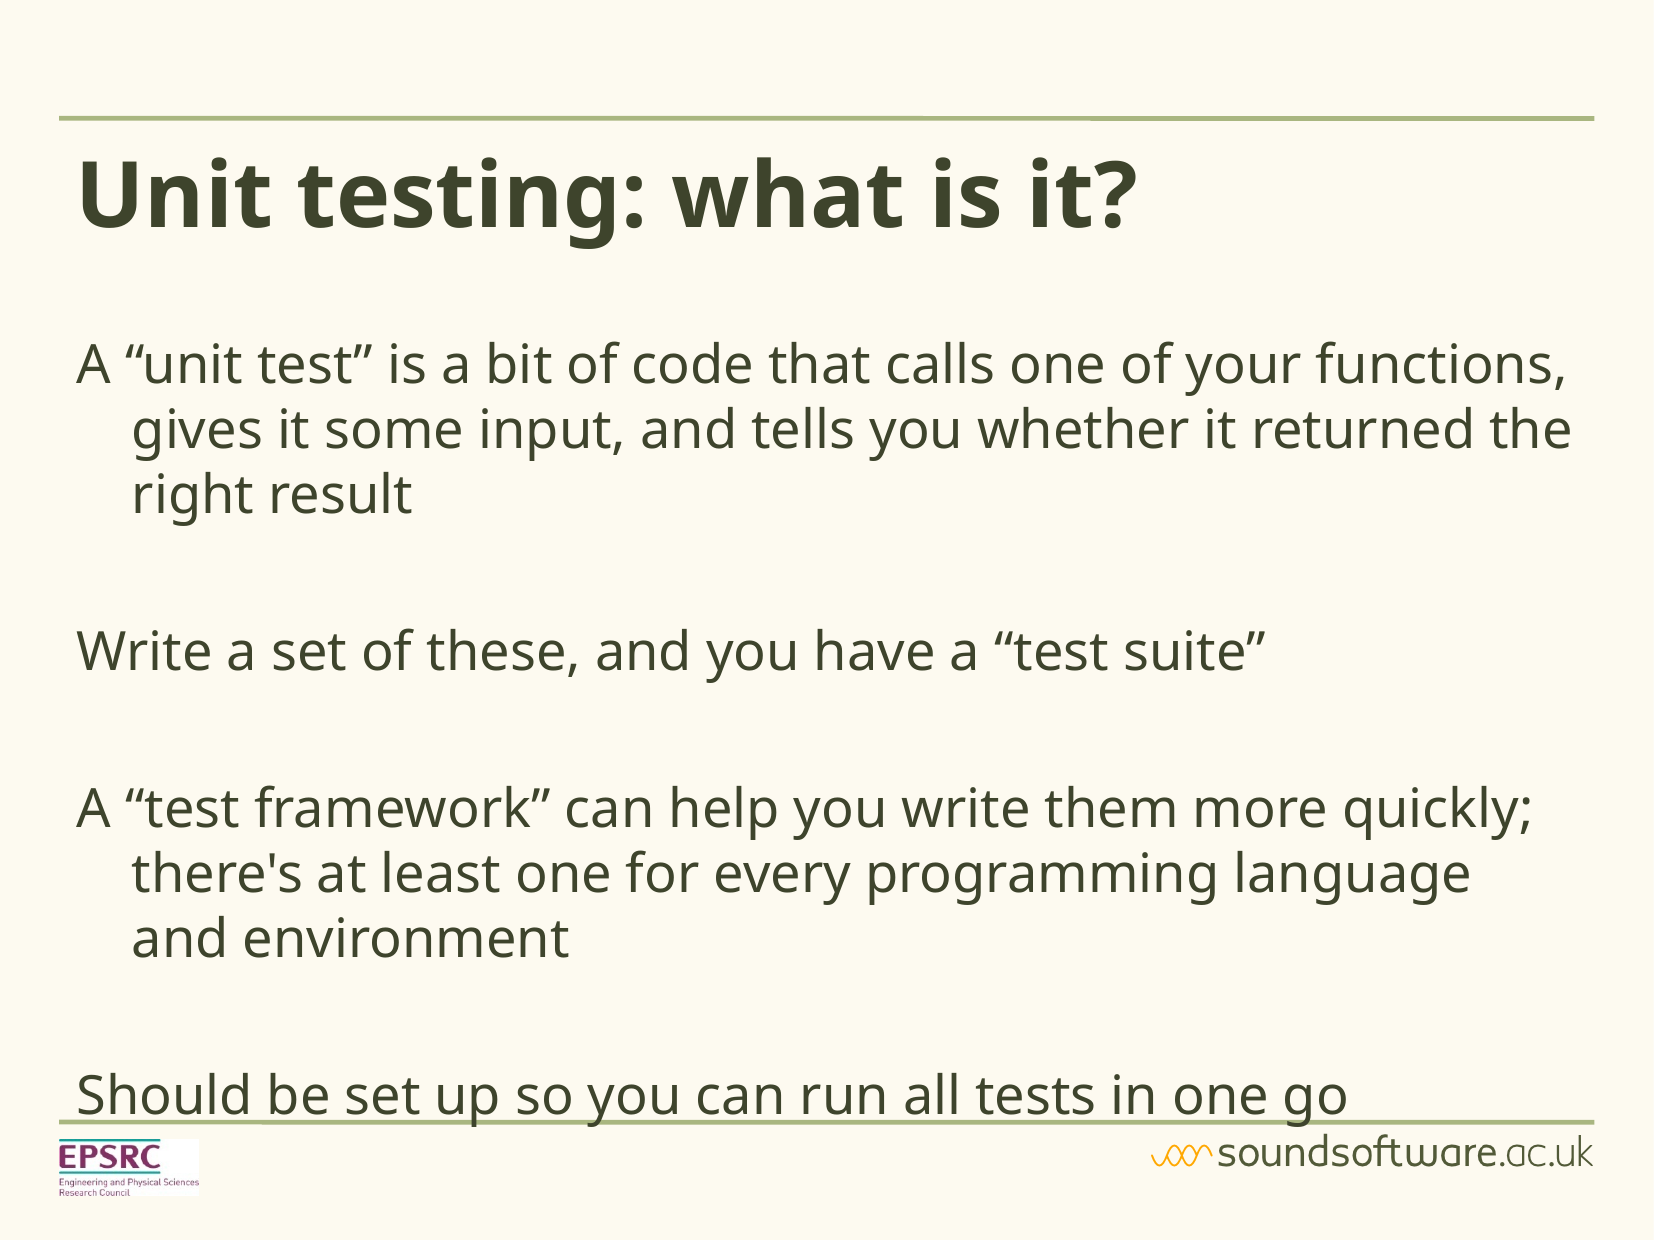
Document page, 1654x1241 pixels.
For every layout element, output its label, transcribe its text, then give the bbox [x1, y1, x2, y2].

list A “unit test” is a bit of code that calls one of your functions, gives it some input, and tells you whether it returned the right result Write a set of these, and you have a “test suite” A “test framework” can help you write them more quickly; there's at least one for every programming language and environment Should be set up so you can run all tests in one go [59, 321, 1592, 1138]
title Unit testing: what is it? [59, 109, 1593, 273]
picture [1151, 1133, 1593, 1167]
picture [59, 1139, 199, 1196]
